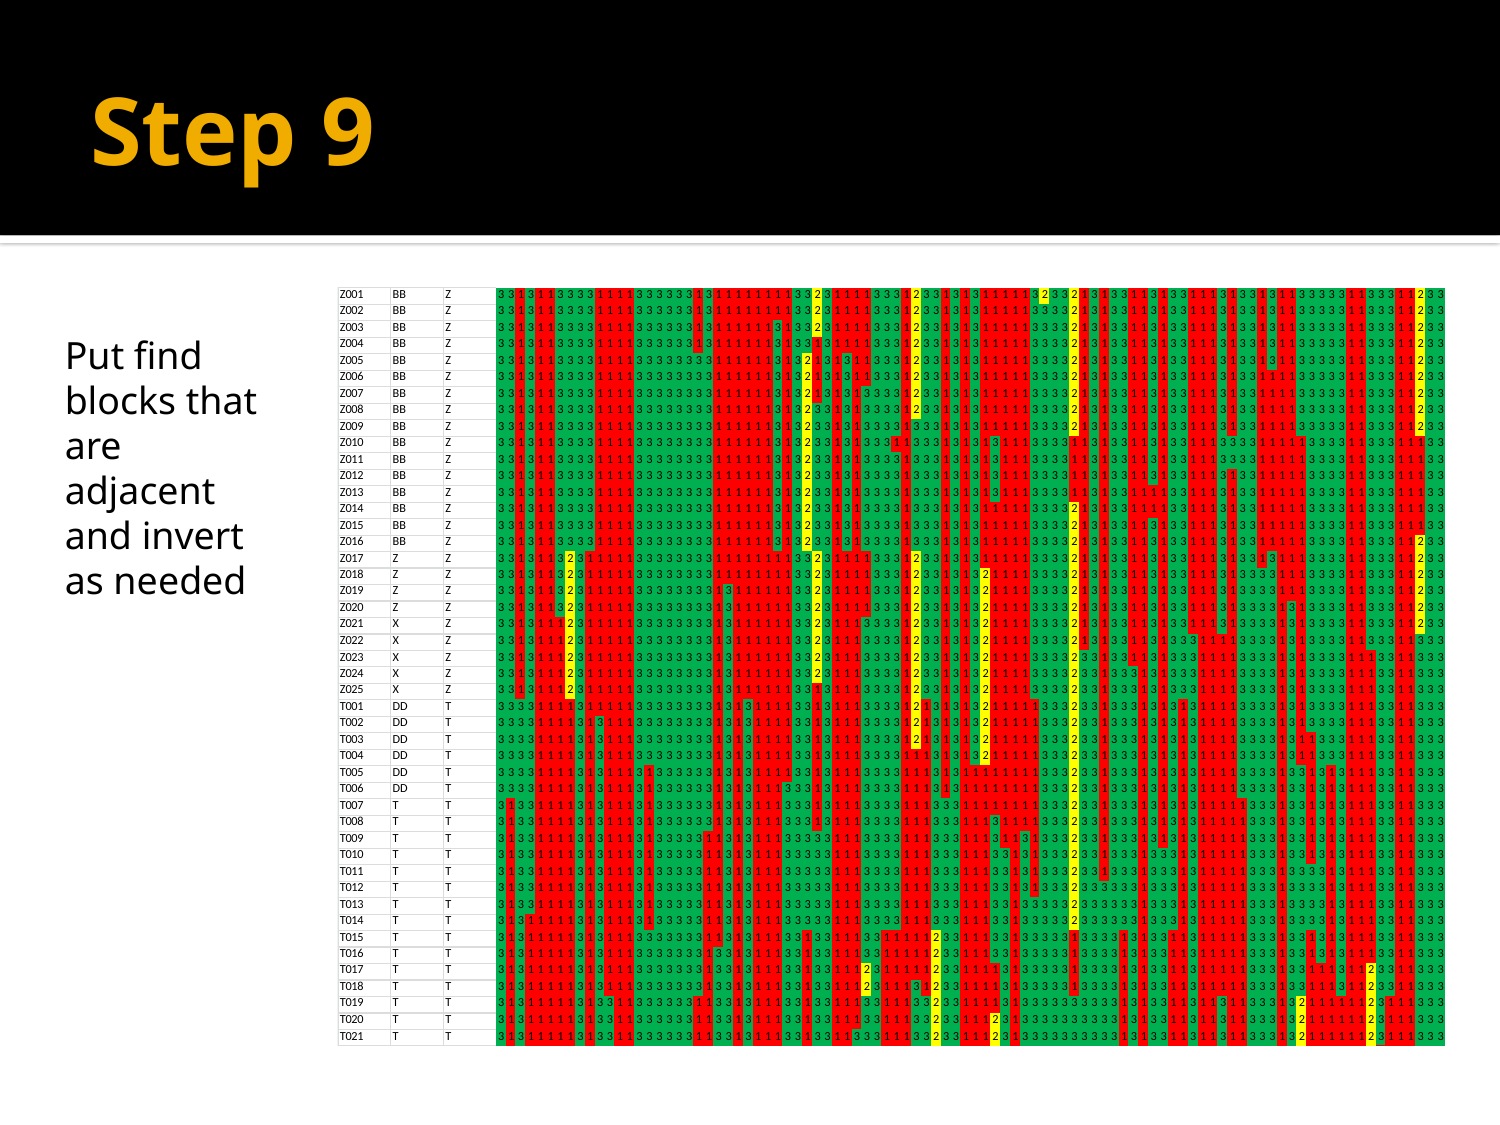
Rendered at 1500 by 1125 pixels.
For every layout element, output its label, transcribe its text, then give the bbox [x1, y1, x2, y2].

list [337, 287, 1446, 1047]
title Step 9 [75, 25, 1425, 231]
text_box Put find blocks that are adjacent and invert as needed [49, 324, 288, 610]
